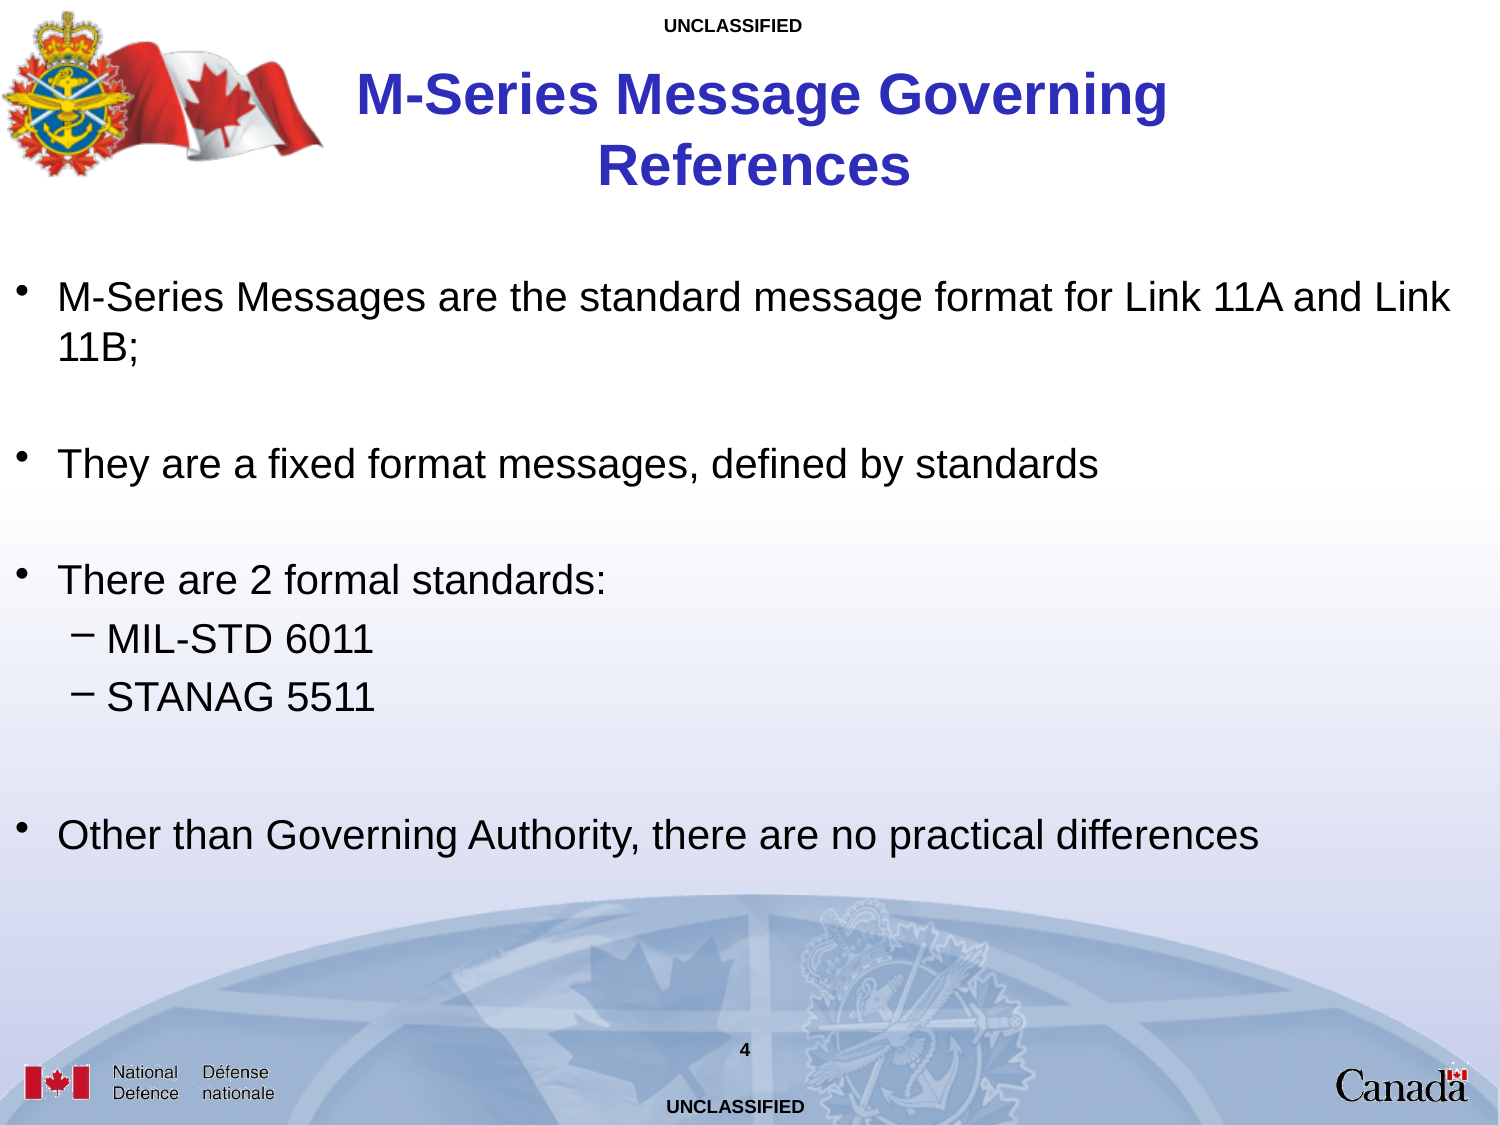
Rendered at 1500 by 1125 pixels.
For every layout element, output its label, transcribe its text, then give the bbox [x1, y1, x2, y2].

picture [24, 1064, 275, 1100]
title M-Series Message Governing References [273, 68, 1254, 185]
picture [0, 8, 329, 179]
picture [1329, 1062, 1475, 1108]
list M-Series Messages are the standard message format for Link 11A and Link 11B; They are a fixed format messages, defined by standards There are 2 formal standards: MIL-STD 6011 STANAG 5511 Other than Governing Authority, there are no practical differences [0, 262, 1500, 975]
